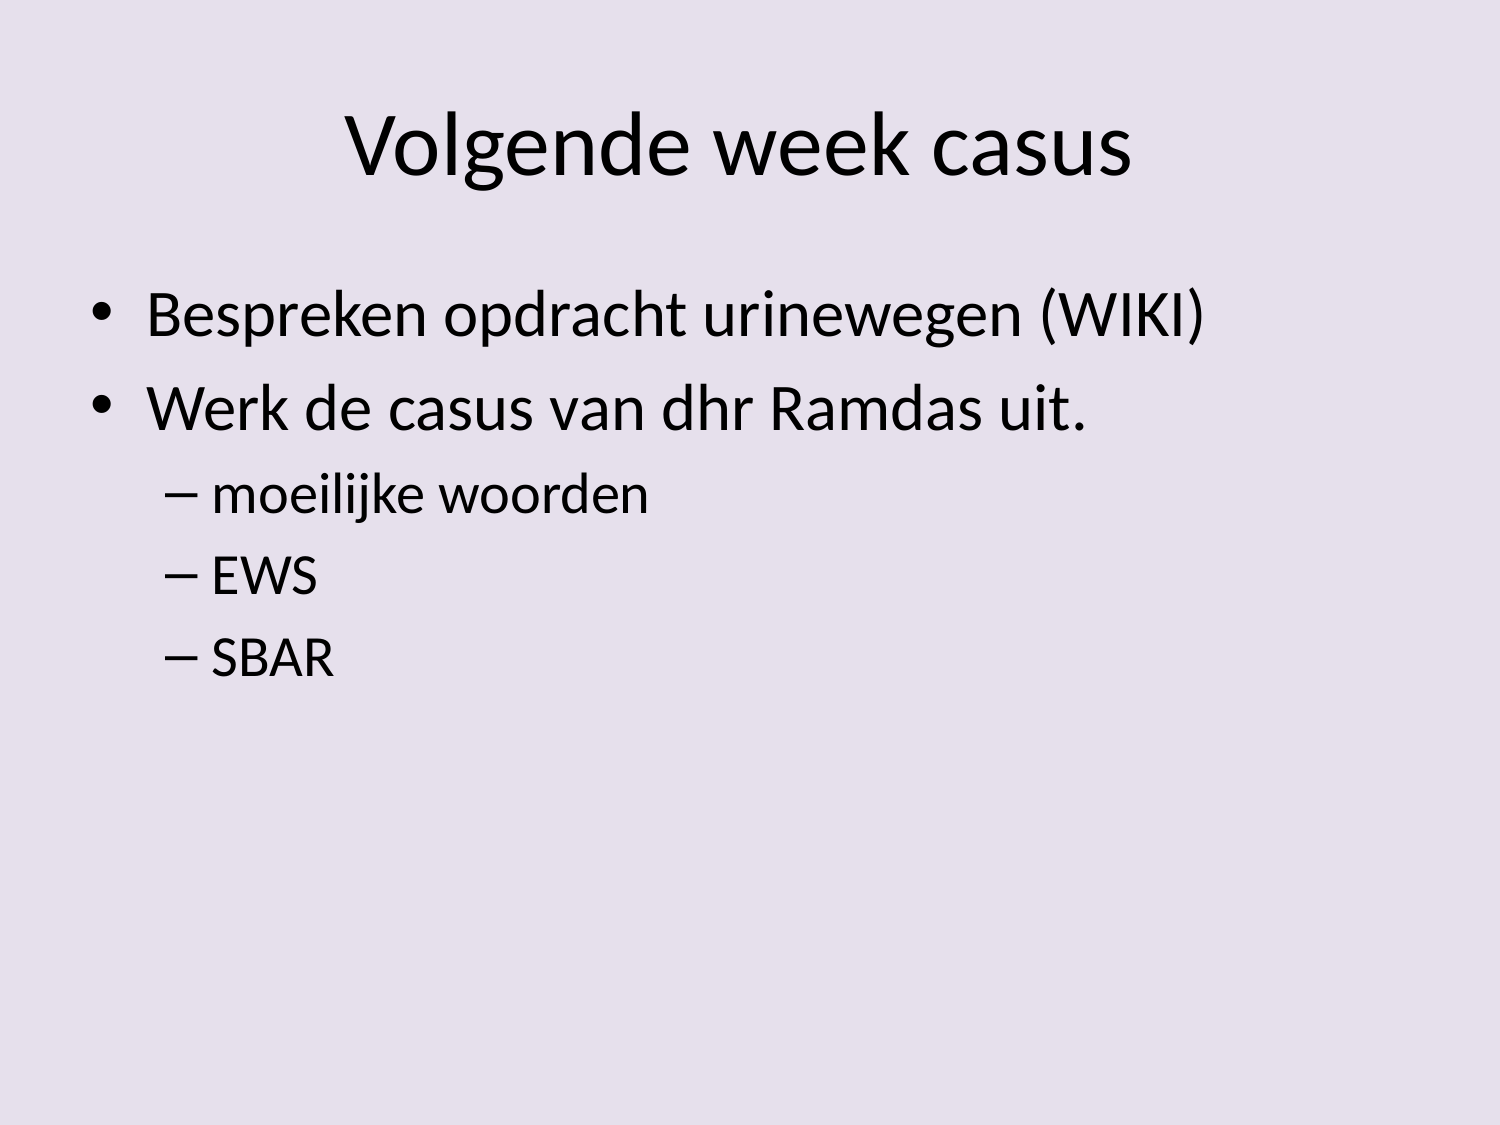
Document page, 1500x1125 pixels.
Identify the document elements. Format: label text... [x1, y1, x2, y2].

list Bespreken opdracht urinewegen (WIKI) Werk de casus van dhr Ramdas uit. moeilijke woorden EWS SBAR [75, 262, 1425, 1005]
title Volgende week casus [75, 45, 1425, 233]
